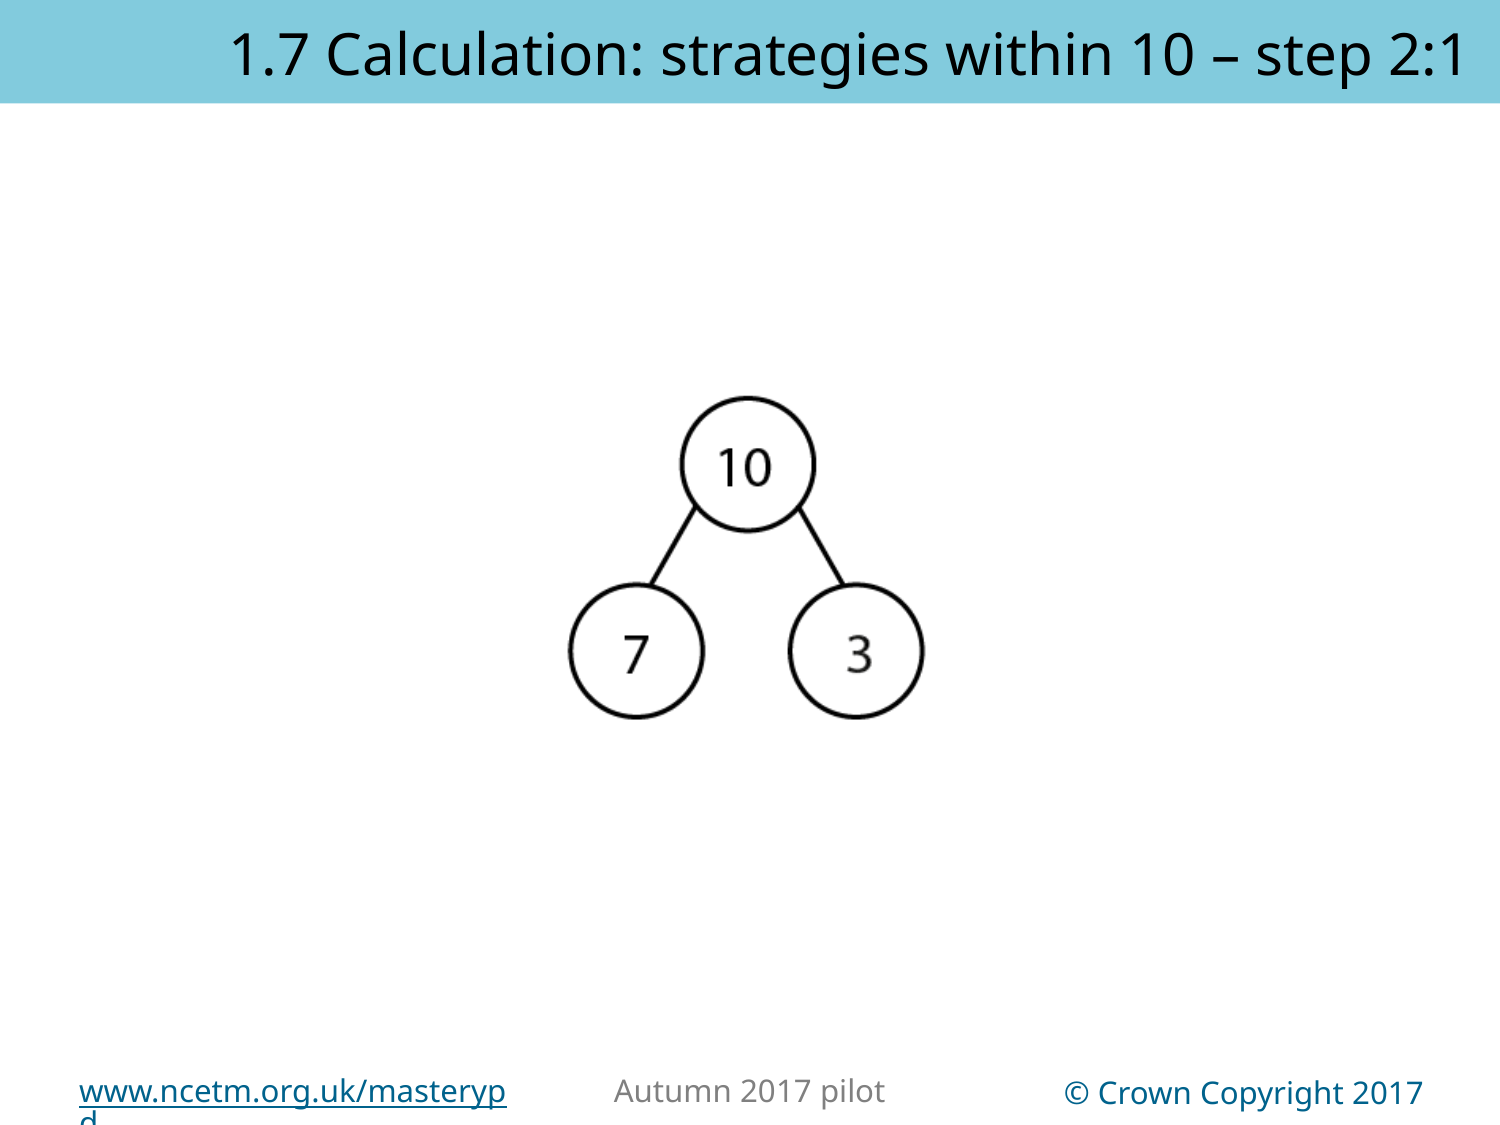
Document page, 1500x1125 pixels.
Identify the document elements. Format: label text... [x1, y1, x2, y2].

list 1.7 Calculation: strategies within 10 – step 2:1 [0, 0, 1500, 104]
picture [548, 374, 952, 751]
